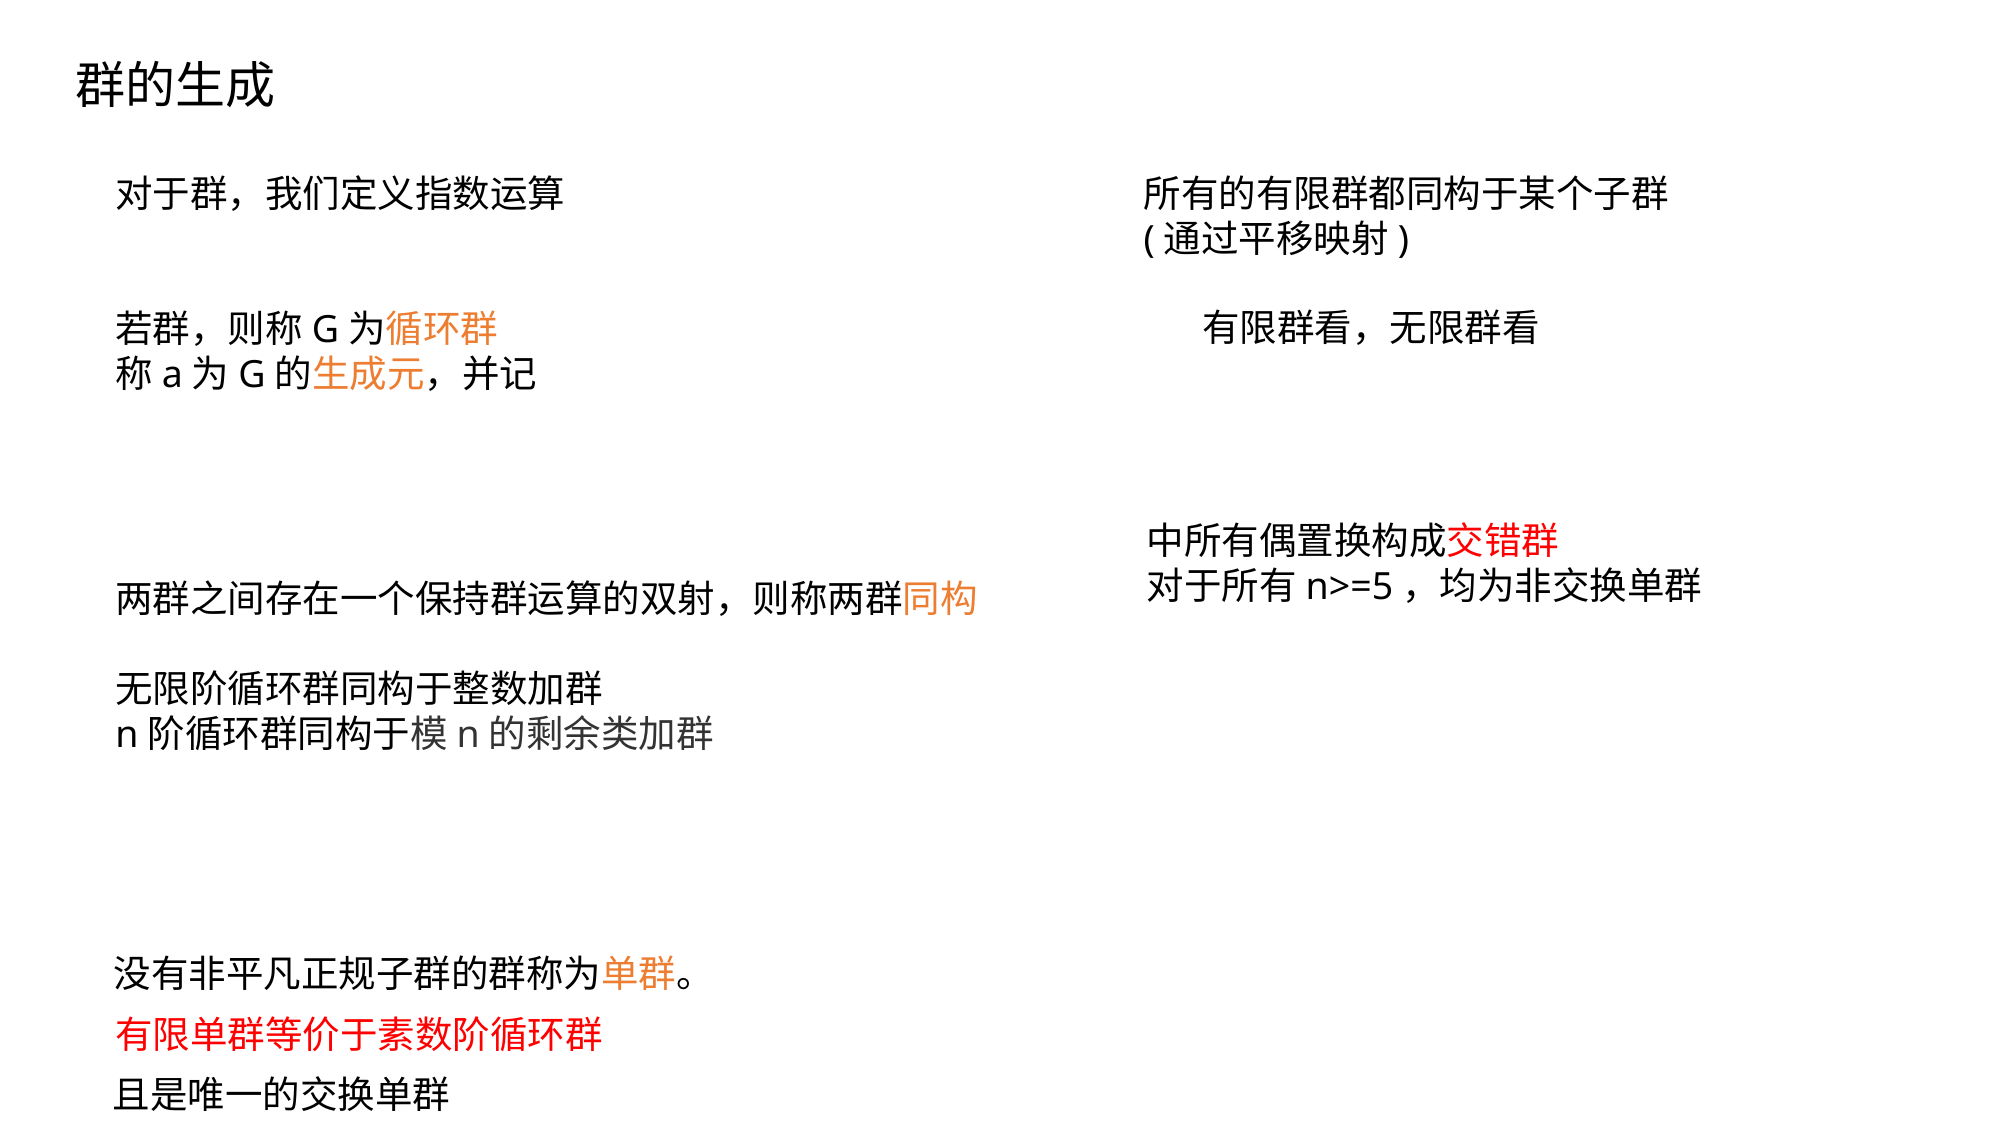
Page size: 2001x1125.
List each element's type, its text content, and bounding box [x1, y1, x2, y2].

text_box 且是唯一的交换单群 [98, 1064, 466, 1124]
text_box 群的生成 [60, 46, 291, 122]
text_box 有限单群等价于素数阶循环群 [100, 1003, 618, 1064]
text_box 没有非平凡正规子群的群称为单群。 [99, 942, 729, 1003]
